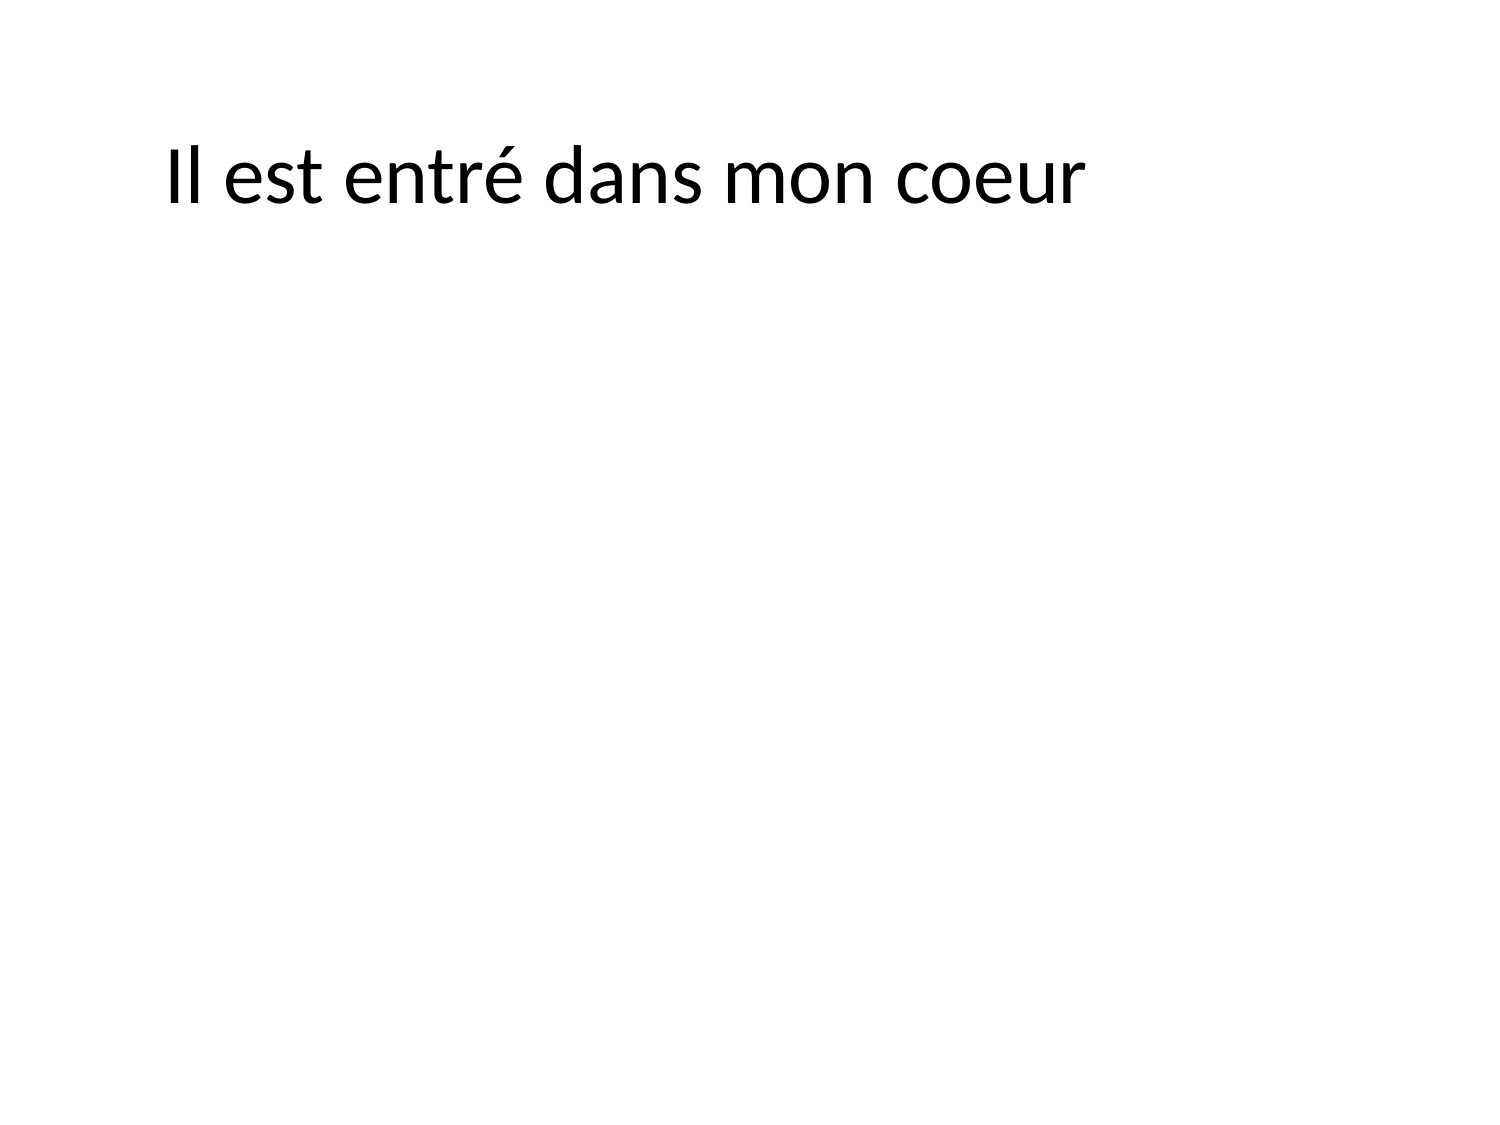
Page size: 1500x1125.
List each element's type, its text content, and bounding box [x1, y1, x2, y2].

text_box Il est entré dans mon coeur [149, 112, 1488, 328]
